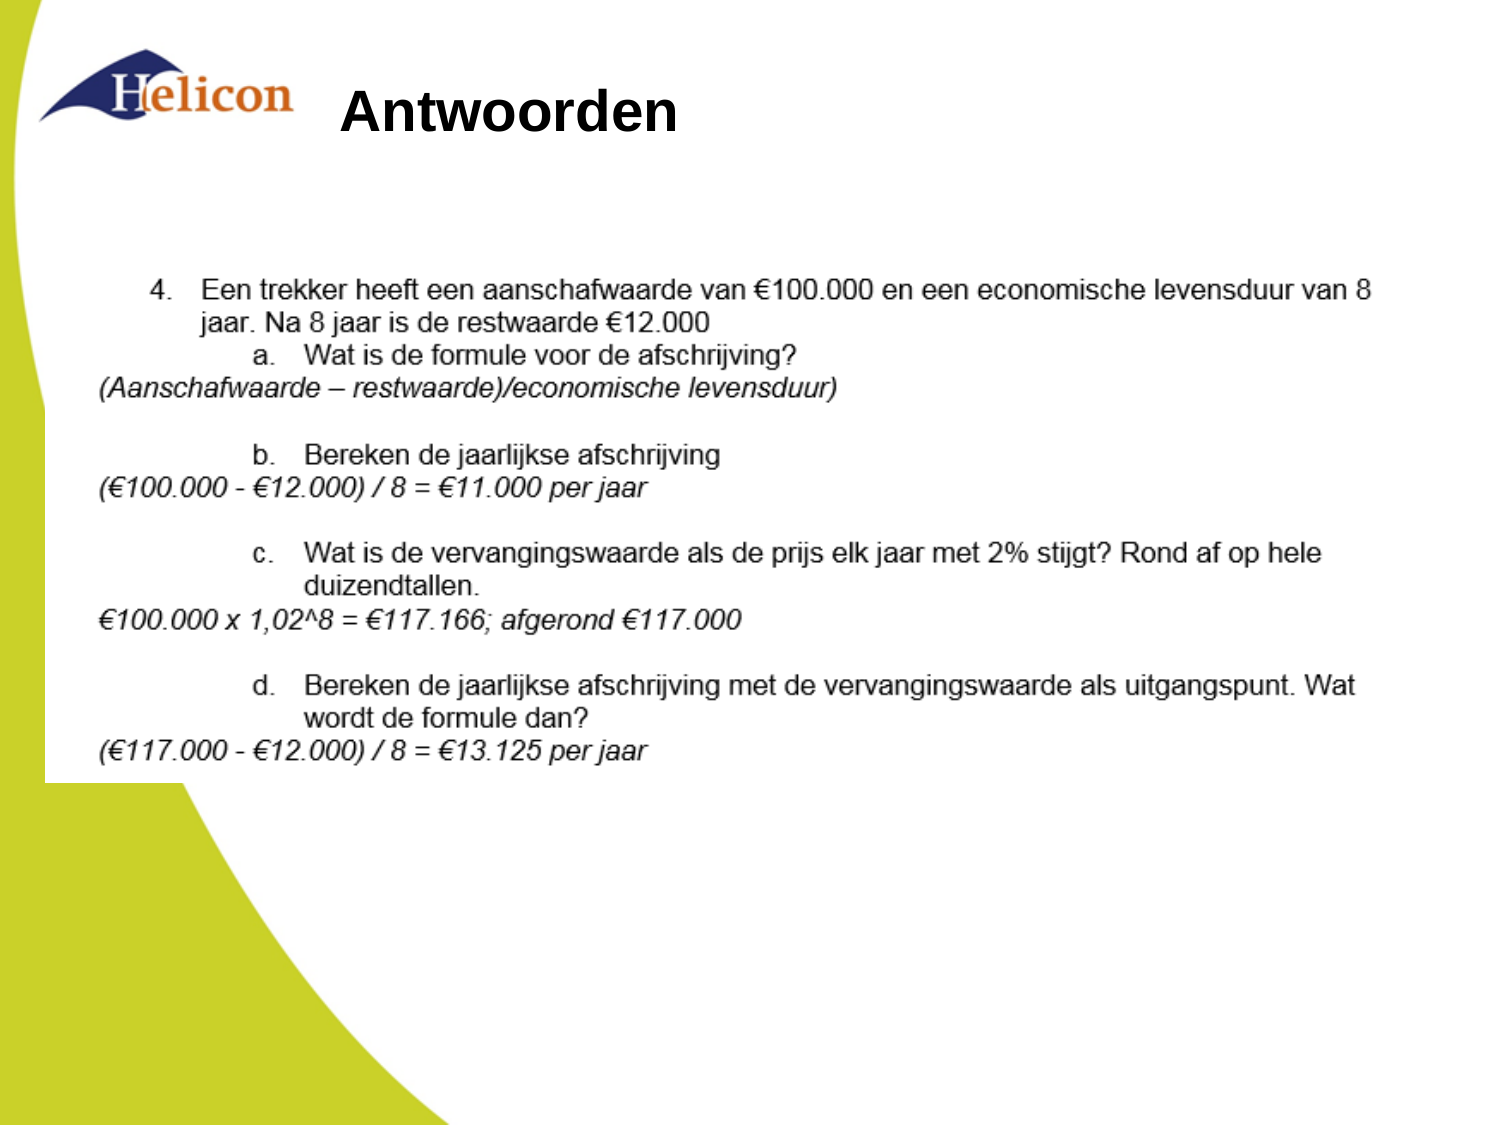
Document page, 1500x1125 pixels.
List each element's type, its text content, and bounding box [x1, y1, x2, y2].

title Antwoorden [324, 54, 1415, 161]
picture [0, 0, 1500, 1125]
